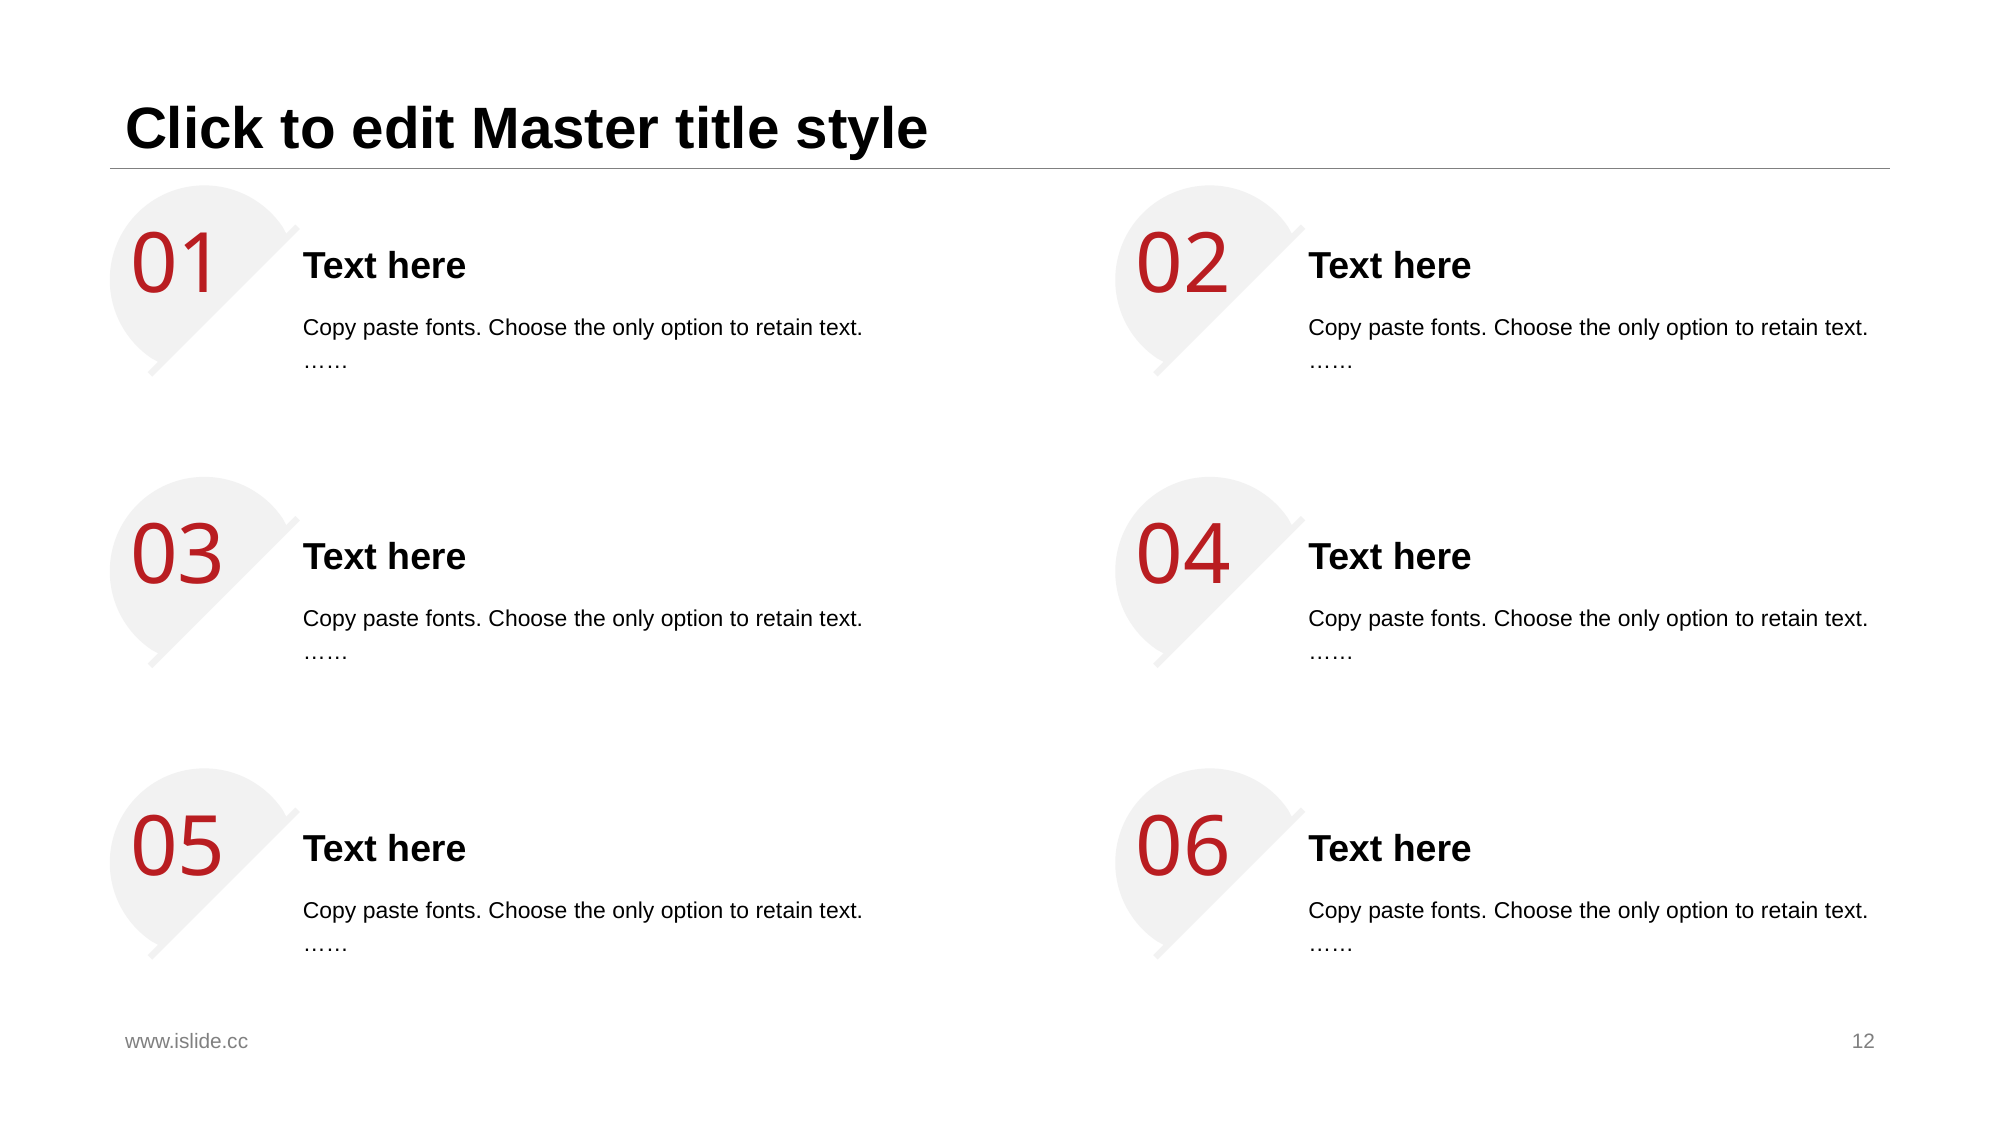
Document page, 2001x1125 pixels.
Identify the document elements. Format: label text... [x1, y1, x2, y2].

footer www.islide.cc [109, 1023, 790, 1058]
slide_number 12 [1412, 1023, 1890, 1058]
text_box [109, 185, 1890, 1008]
title Click to edit Master title style [109, 0, 1890, 169]
